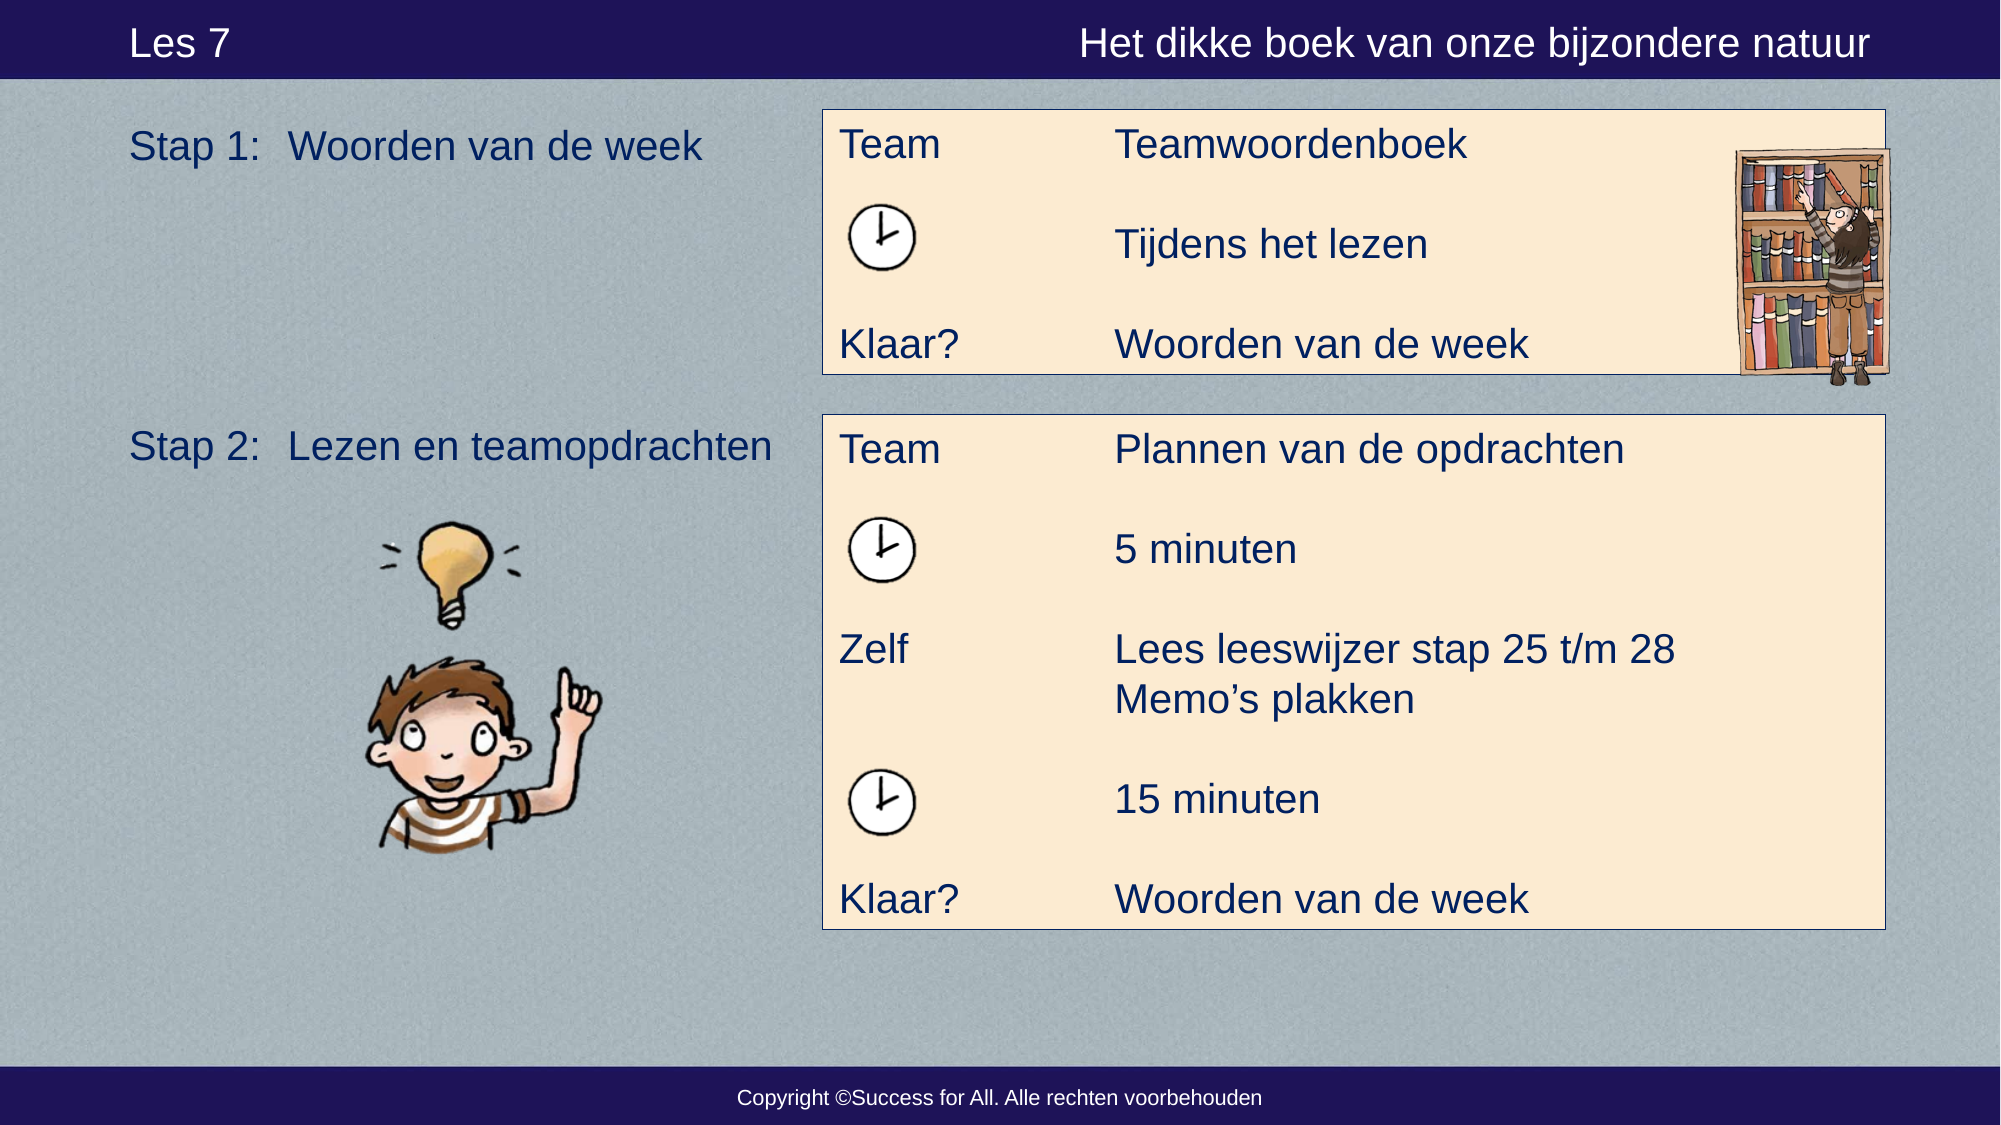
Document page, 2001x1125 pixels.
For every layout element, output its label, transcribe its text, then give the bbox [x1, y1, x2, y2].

text_box Team Plannen van de opdrachten 5 minuten Zelf Lees leeswijzer stap 25 t/m 28 Memo’s plakken 15 minuten Klaar? Woorden van de week [822, 414, 1886, 930]
text_box Team Teamwoordenboek Tijdens het lezen Klaar? Woorden van de week [822, 109, 1886, 375]
text_box Stap 1: Woorden van de week Stap 2: Lezen en teamopdrachten [114, 111, 907, 527]
text_box Les 7 [114, 8, 354, 73]
text_box Copyright ©Success for All. Alle rechten voorbehouden [0, 1076, 2000, 1125]
picture [0, 0, 2001, 1125]
text_box Het dikke boek van onze bijzondere natuur [999, 8, 1886, 73]
